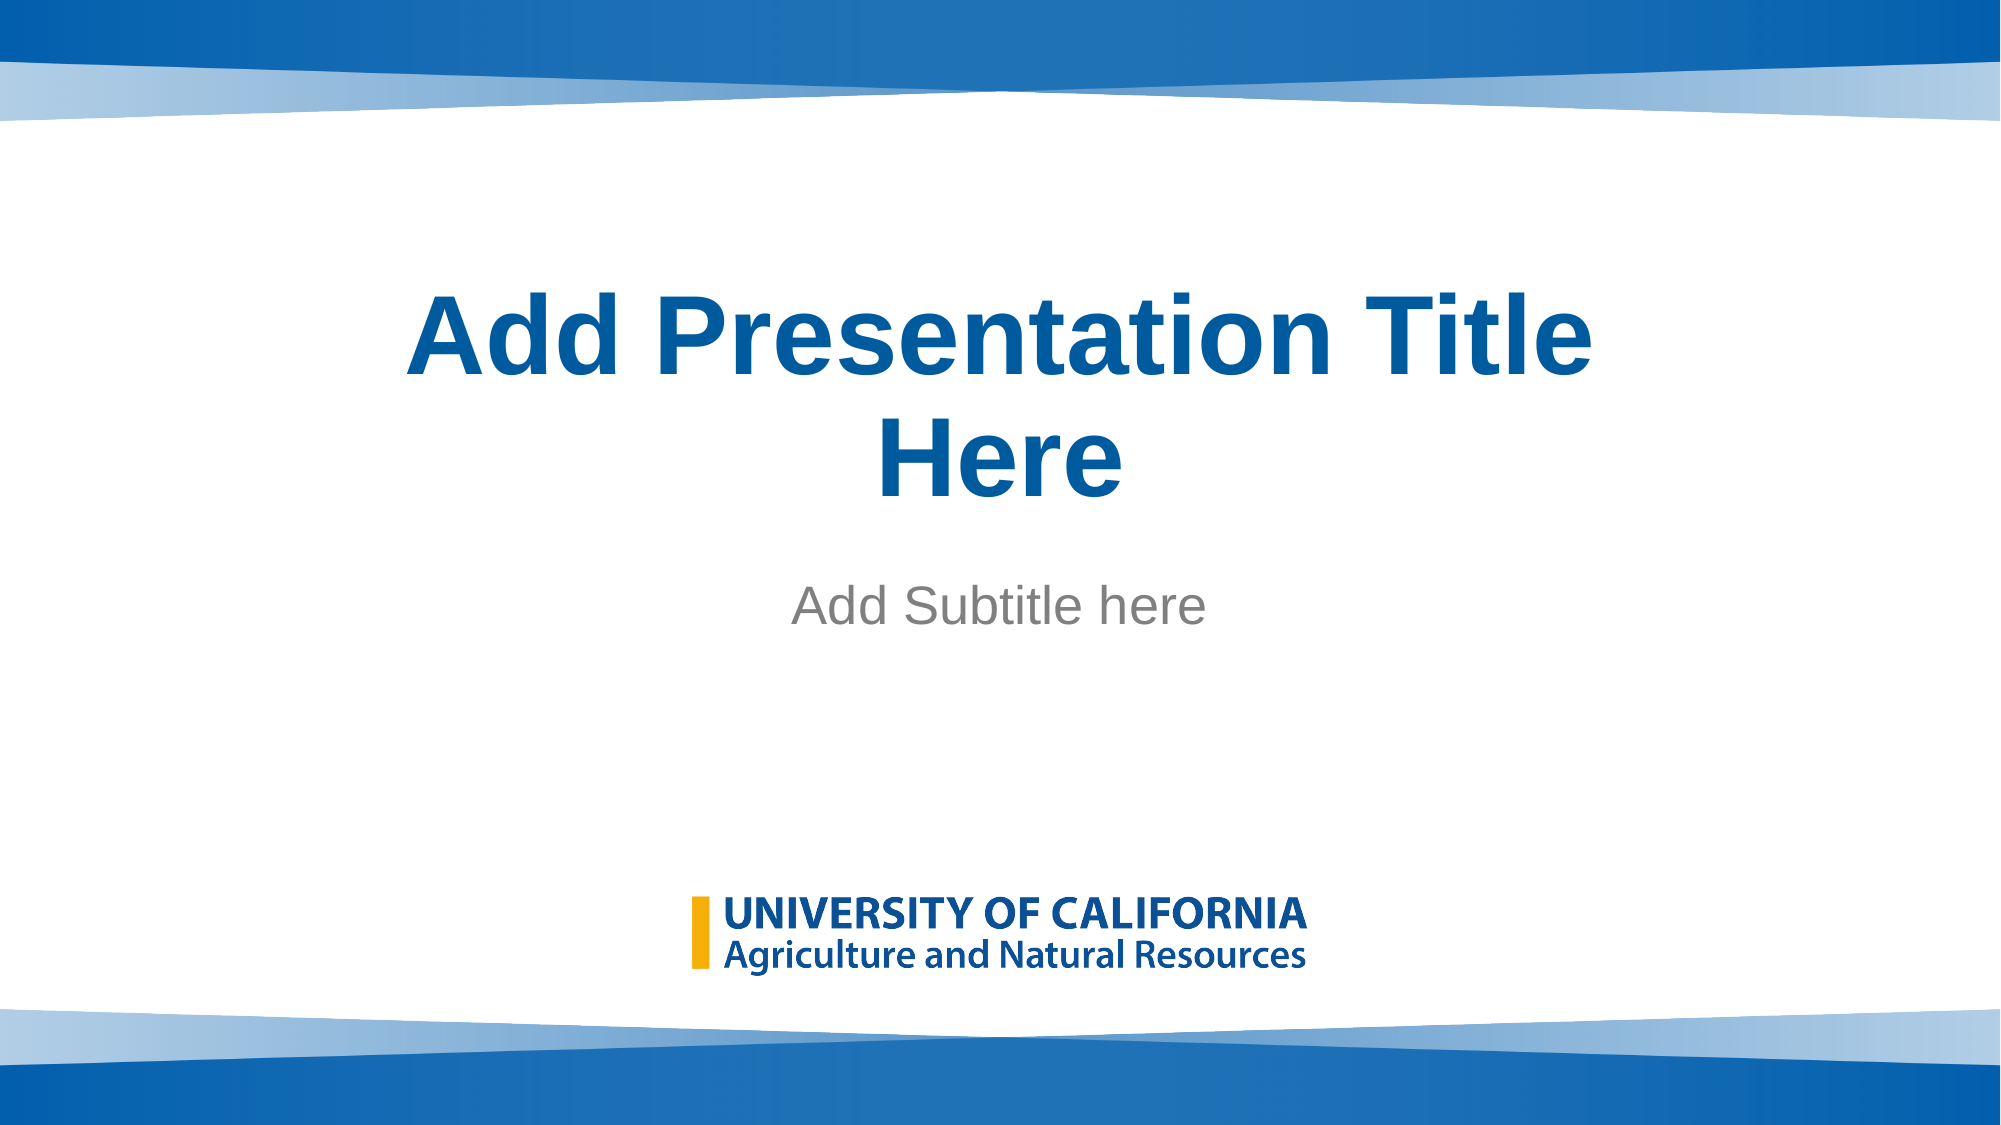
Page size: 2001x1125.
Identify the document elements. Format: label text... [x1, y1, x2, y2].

title Add Presentation Title Here [249, 136, 1750, 529]
picture [689, 892, 1311, 979]
picture [0, 988, 2001, 1125]
subtitle Add Subtitle here [249, 569, 1750, 842]
picture [0, 0, 2001, 143]
